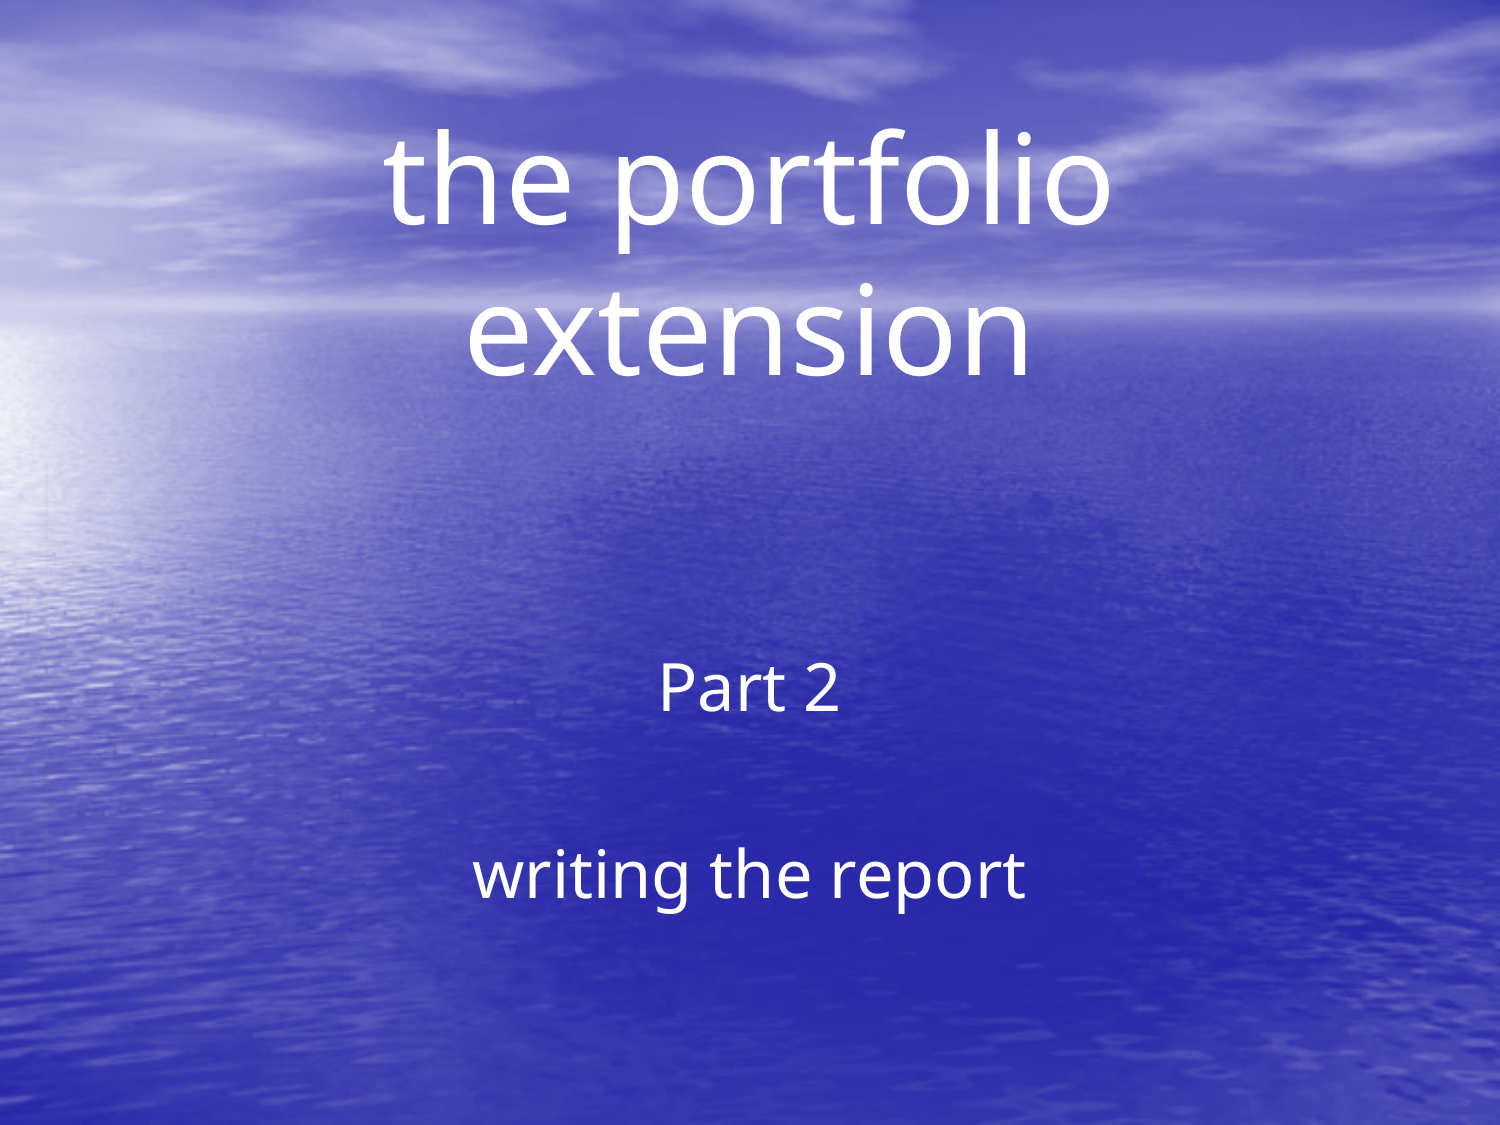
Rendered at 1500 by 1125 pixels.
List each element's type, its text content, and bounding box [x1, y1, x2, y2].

subtitle Part 2 writing the report [224, 637, 1276, 926]
title the portfolio extension [111, 172, 1388, 408]
